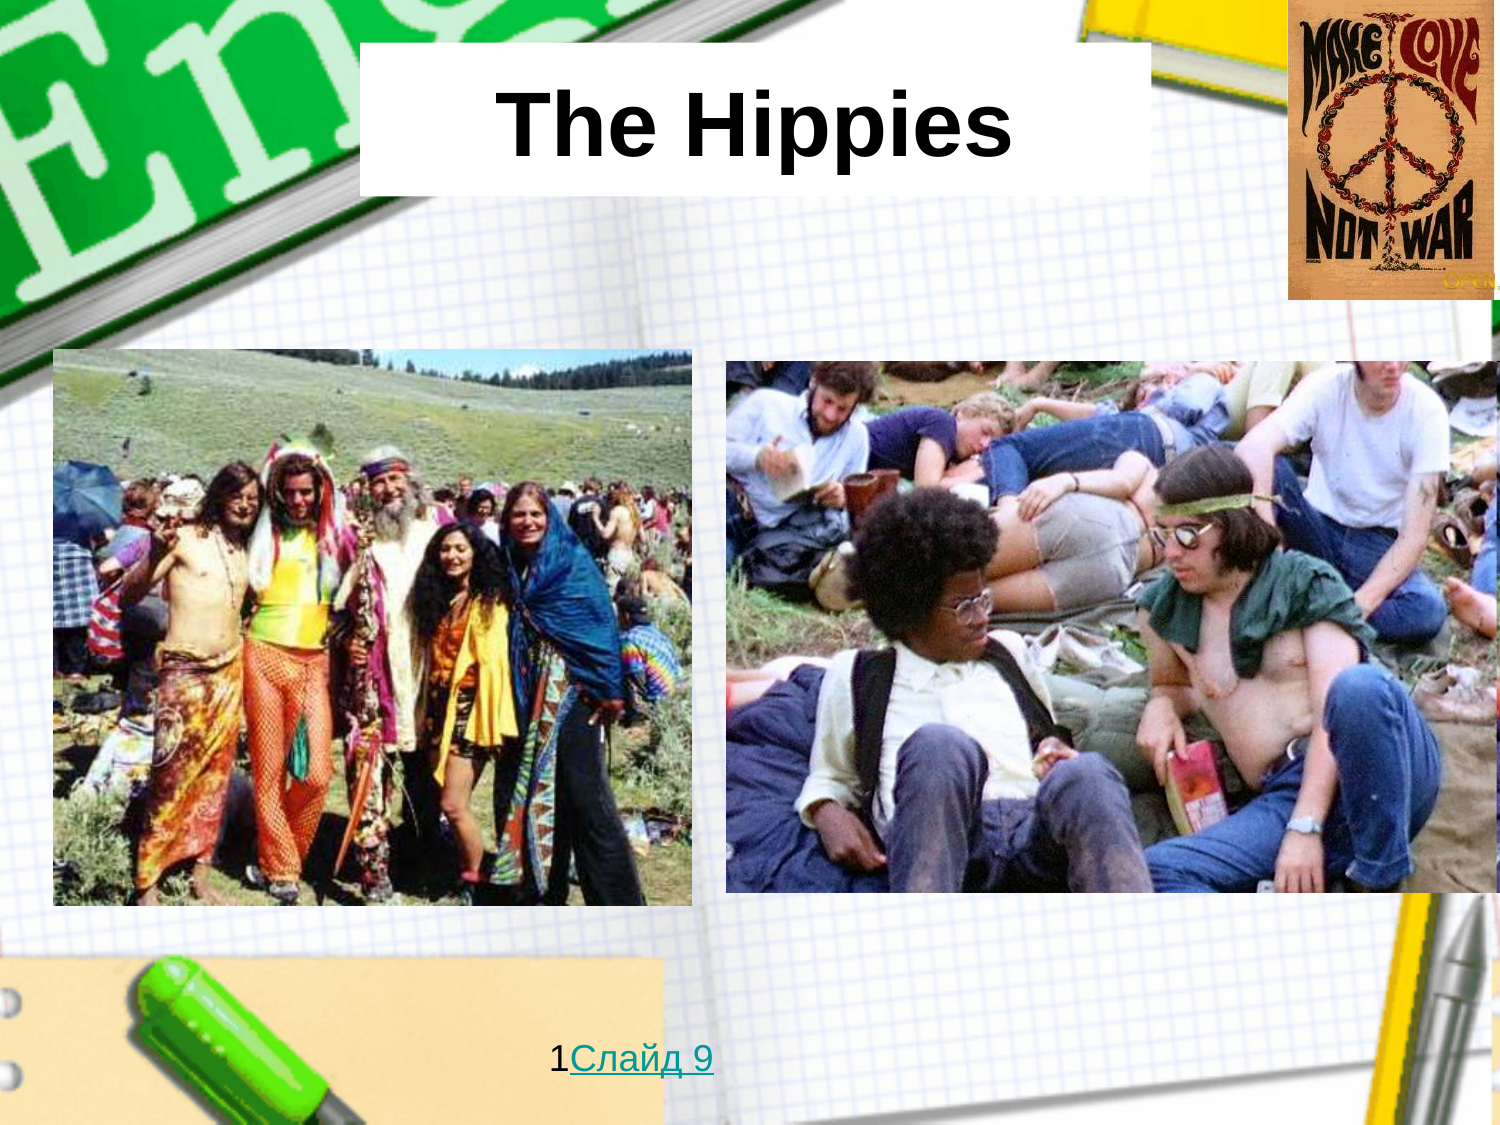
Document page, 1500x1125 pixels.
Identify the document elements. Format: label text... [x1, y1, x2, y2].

title The Hippies [359, 42, 1152, 197]
text_box 1Слайд 9 [534, 1026, 729, 1086]
picture [0, 0, 1500, 1125]
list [726, 361, 1500, 893]
